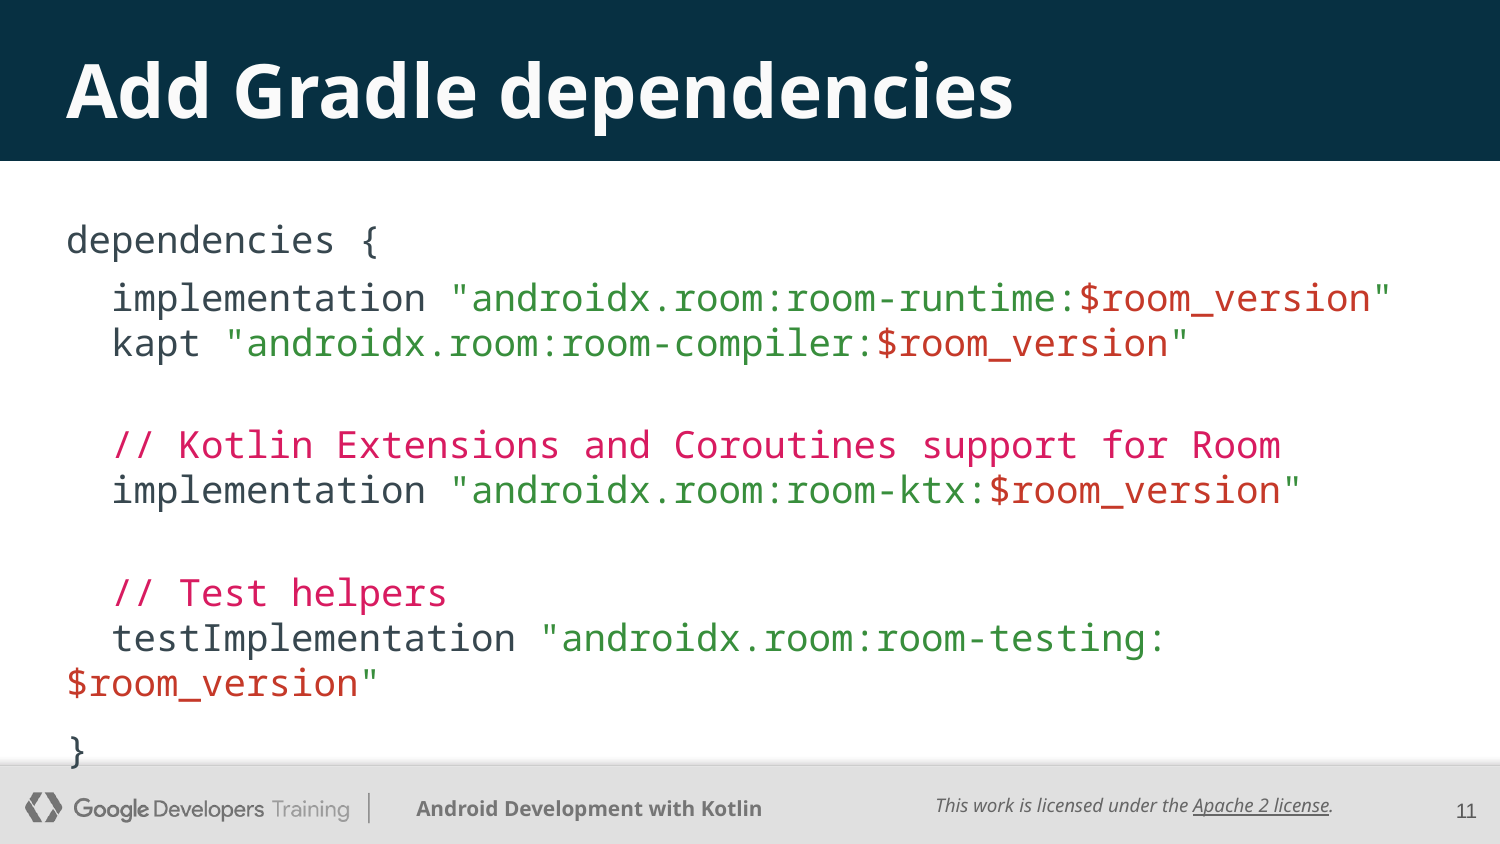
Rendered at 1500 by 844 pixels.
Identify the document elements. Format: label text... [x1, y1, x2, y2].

title Add Gradle dependencies [51, 28, 1449, 122]
slide_number ‹#› [1402, 777, 1493, 842]
picture [0, 161, 1500, 844]
list dependencies { implementation "androidx.room:room-runtime:$room_version" kapt "androidx.room:room-compiler:$room_version" // Kotlin Extensions and Coroutines support for Room implementation "androidx.room:room-ktx:$room_version" // Test helpers testImplementation "androidx.room:room-testing:$room_version" } [51, 201, 1449, 726]
